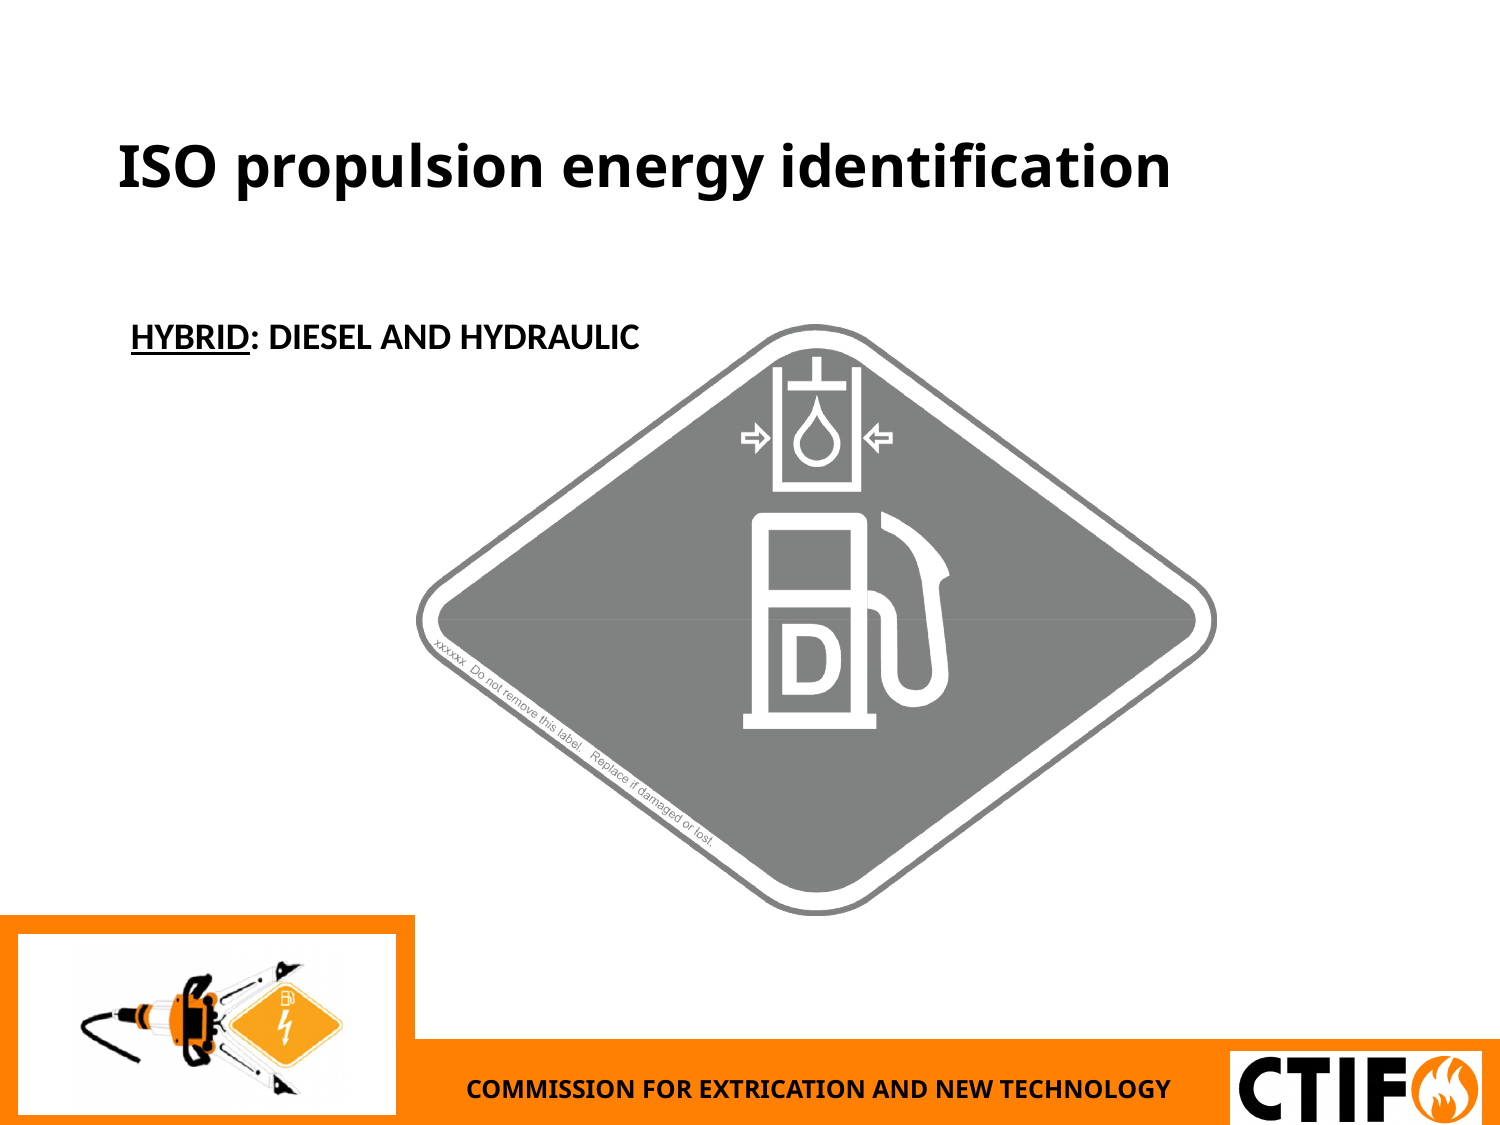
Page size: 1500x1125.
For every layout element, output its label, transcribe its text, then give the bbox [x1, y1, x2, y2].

picture [416, 324, 1217, 916]
picture [67, 940, 348, 1109]
picture [1230, 1051, 1482, 1125]
slide_number 23 [1059, 1042, 1397, 1103]
title ISO propulsion energy identification [103, 59, 1397, 278]
list HYBRID: DIESEL AND HYDRAULIC [115, 309, 1410, 1024]
